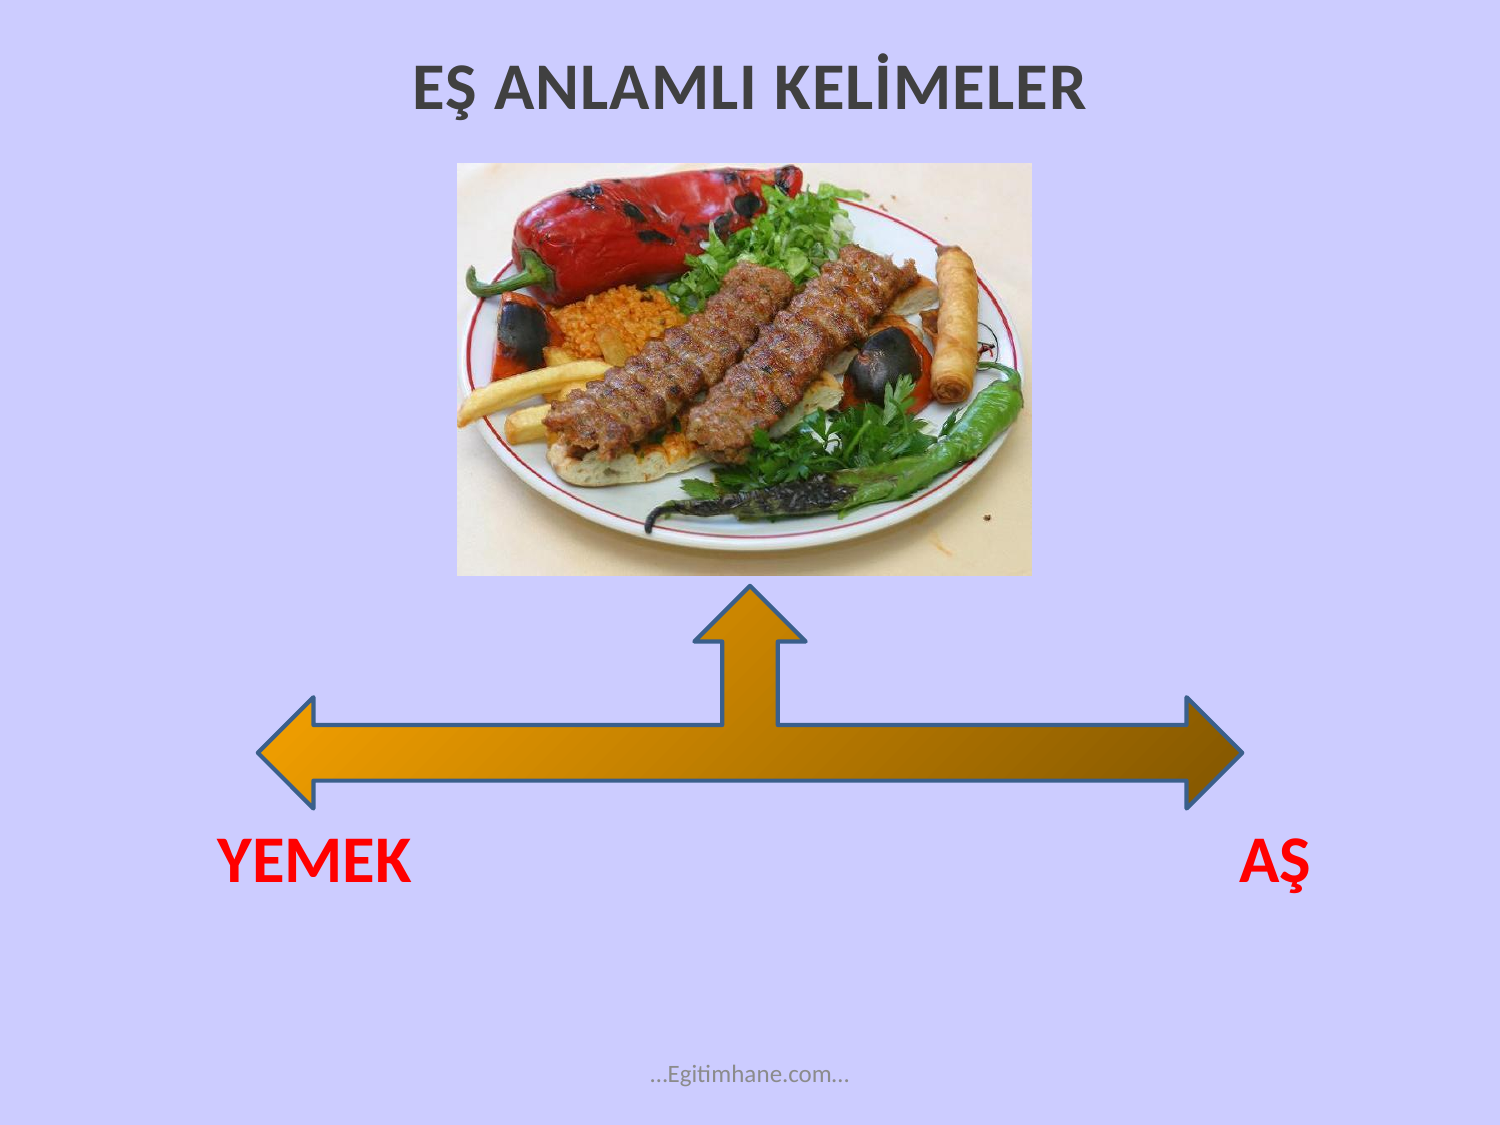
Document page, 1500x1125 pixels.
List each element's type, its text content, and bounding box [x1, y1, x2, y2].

text_box [255, 587, 1245, 811]
picture [456, 163, 1032, 576]
text_box YEMEK [187, 808, 551, 904]
text_box EŞ ANLAMLI KELİMELER [234, 35, 1266, 130]
text_box AŞ [996, 808, 1360, 904]
footer …Egitimhane.com… [512, 1042, 988, 1103]
